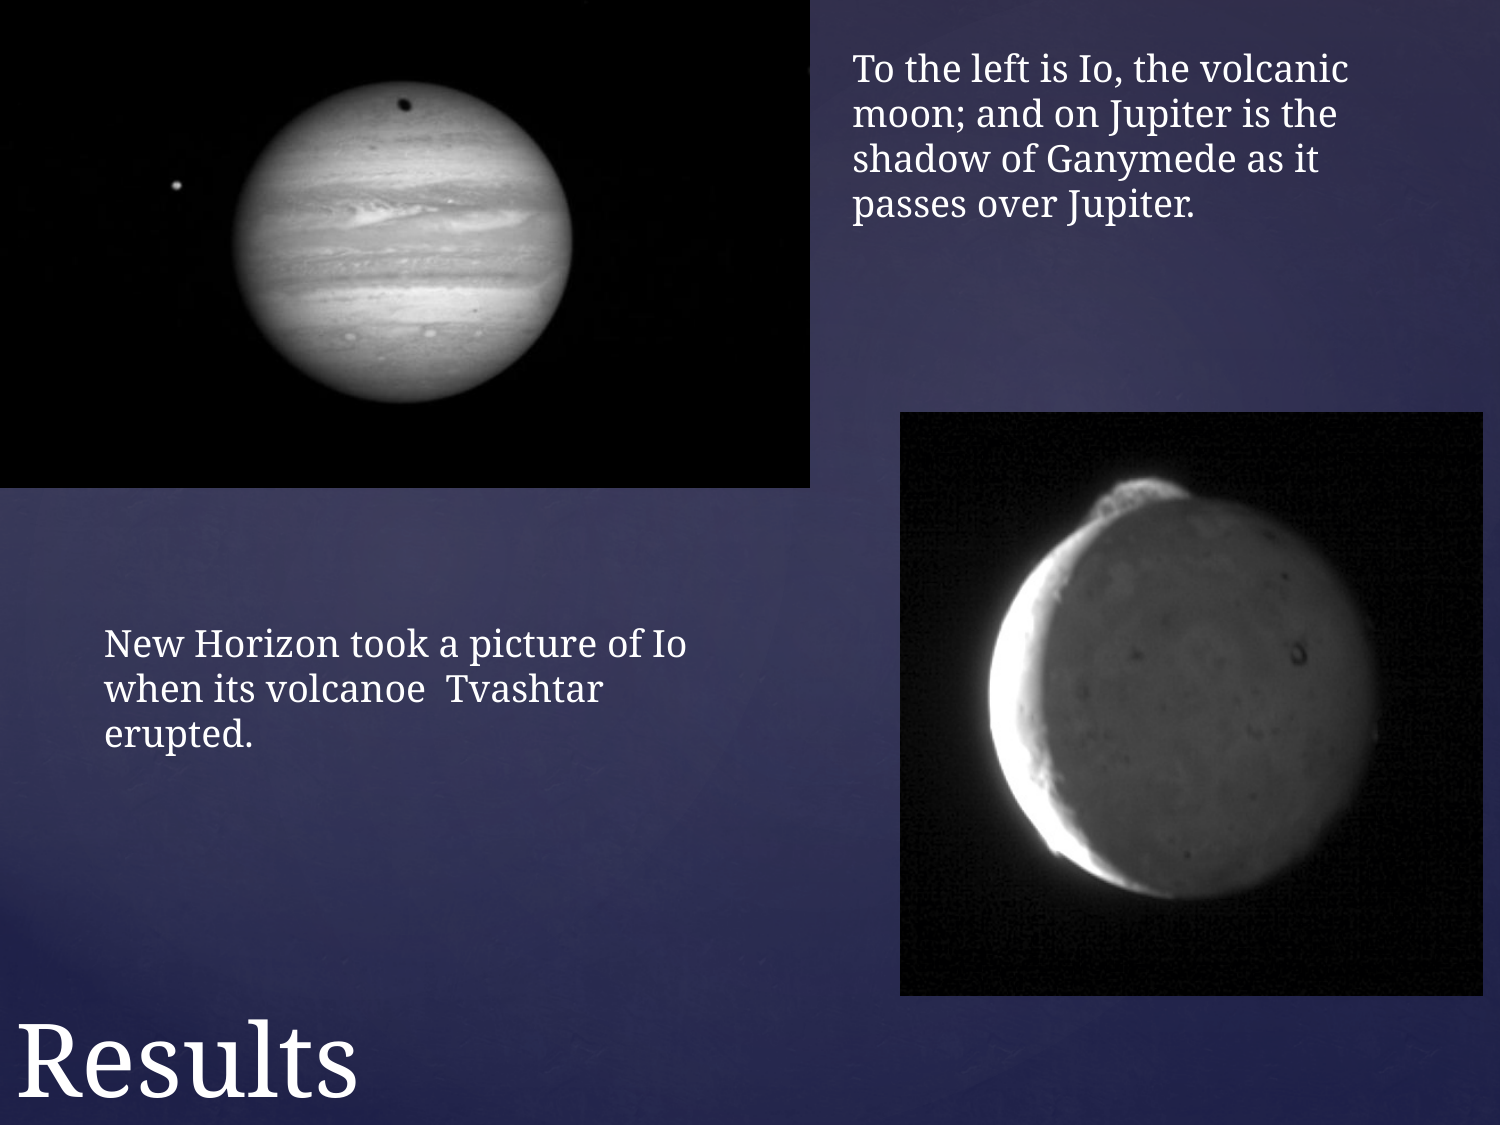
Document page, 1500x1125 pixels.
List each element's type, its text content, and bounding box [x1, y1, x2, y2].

title Results [0, 975, 1238, 1125]
picture [0, 0, 810, 488]
picture [899, 411, 1484, 996]
text_box New Horizon took a picture of Io when its volcanoe Tvashtar erupted. [88, 612, 777, 763]
text_box To the left is Io, the volcanic moon; and on Jupiter is the shadow of Ganymede as it passes over Jupiter. [837, 37, 1375, 233]
